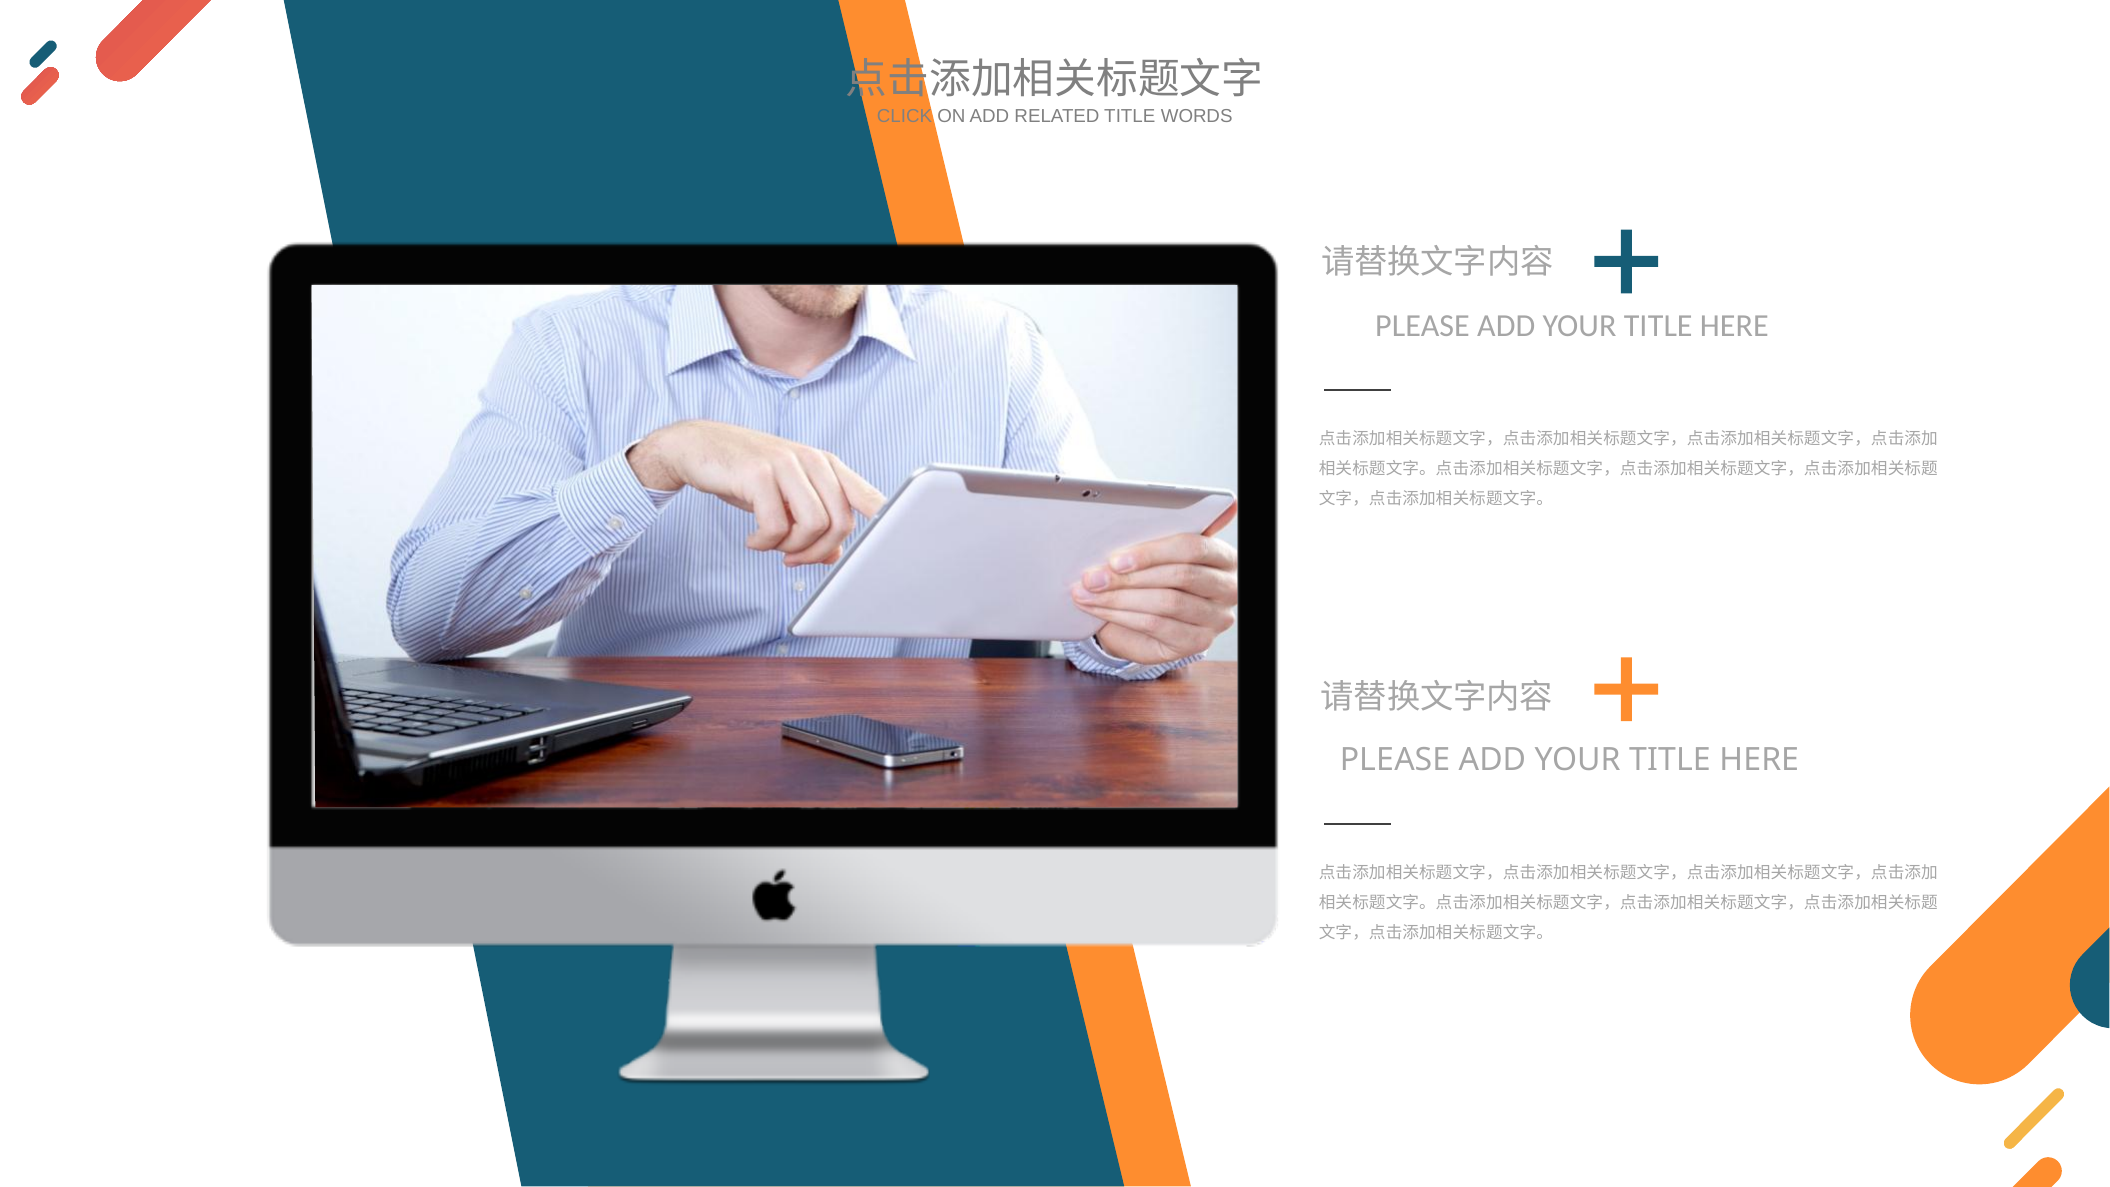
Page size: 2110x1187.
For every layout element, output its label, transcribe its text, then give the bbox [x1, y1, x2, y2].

text_box 点击添加相关标题文字 [1191, 44, 1307, 107]
text_box CLICK ON ADD RELATED TITLE WORDS [1191, 95, 1257, 130]
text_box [1303, 667, 1954, 948]
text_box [283, 0, 1191, 232]
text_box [257, 232, 1298, 1090]
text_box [1303, 232, 1954, 514]
text_box [1620, 656, 1633, 667]
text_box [283, 1090, 1191, 1187]
